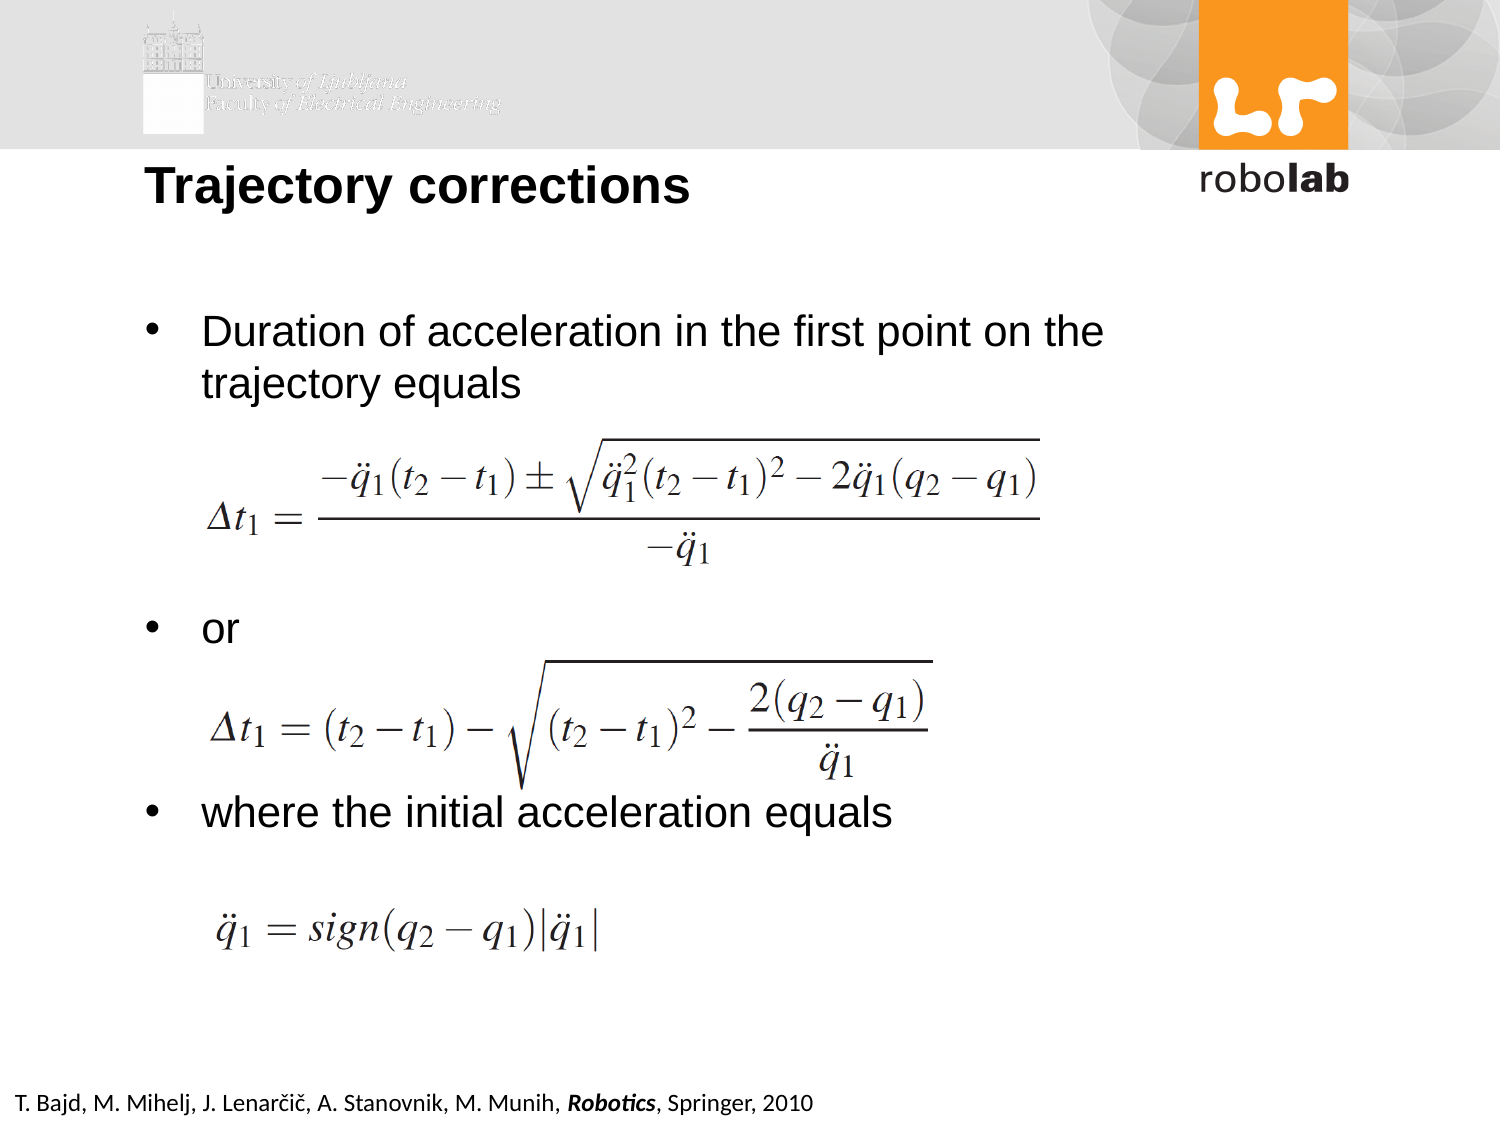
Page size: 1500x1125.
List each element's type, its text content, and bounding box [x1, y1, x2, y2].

title Trajectory corrections [129, 94, 1311, 272]
picture [143, 10, 501, 94]
picture [210, 904, 602, 956]
picture [205, 432, 1045, 568]
picture [206, 656, 935, 792]
list Duration of acceleration in the first point on the trajectory equals or where the initial acceleration equals [129, 295, 1311, 1034]
picture [998, 0, 1500, 196]
